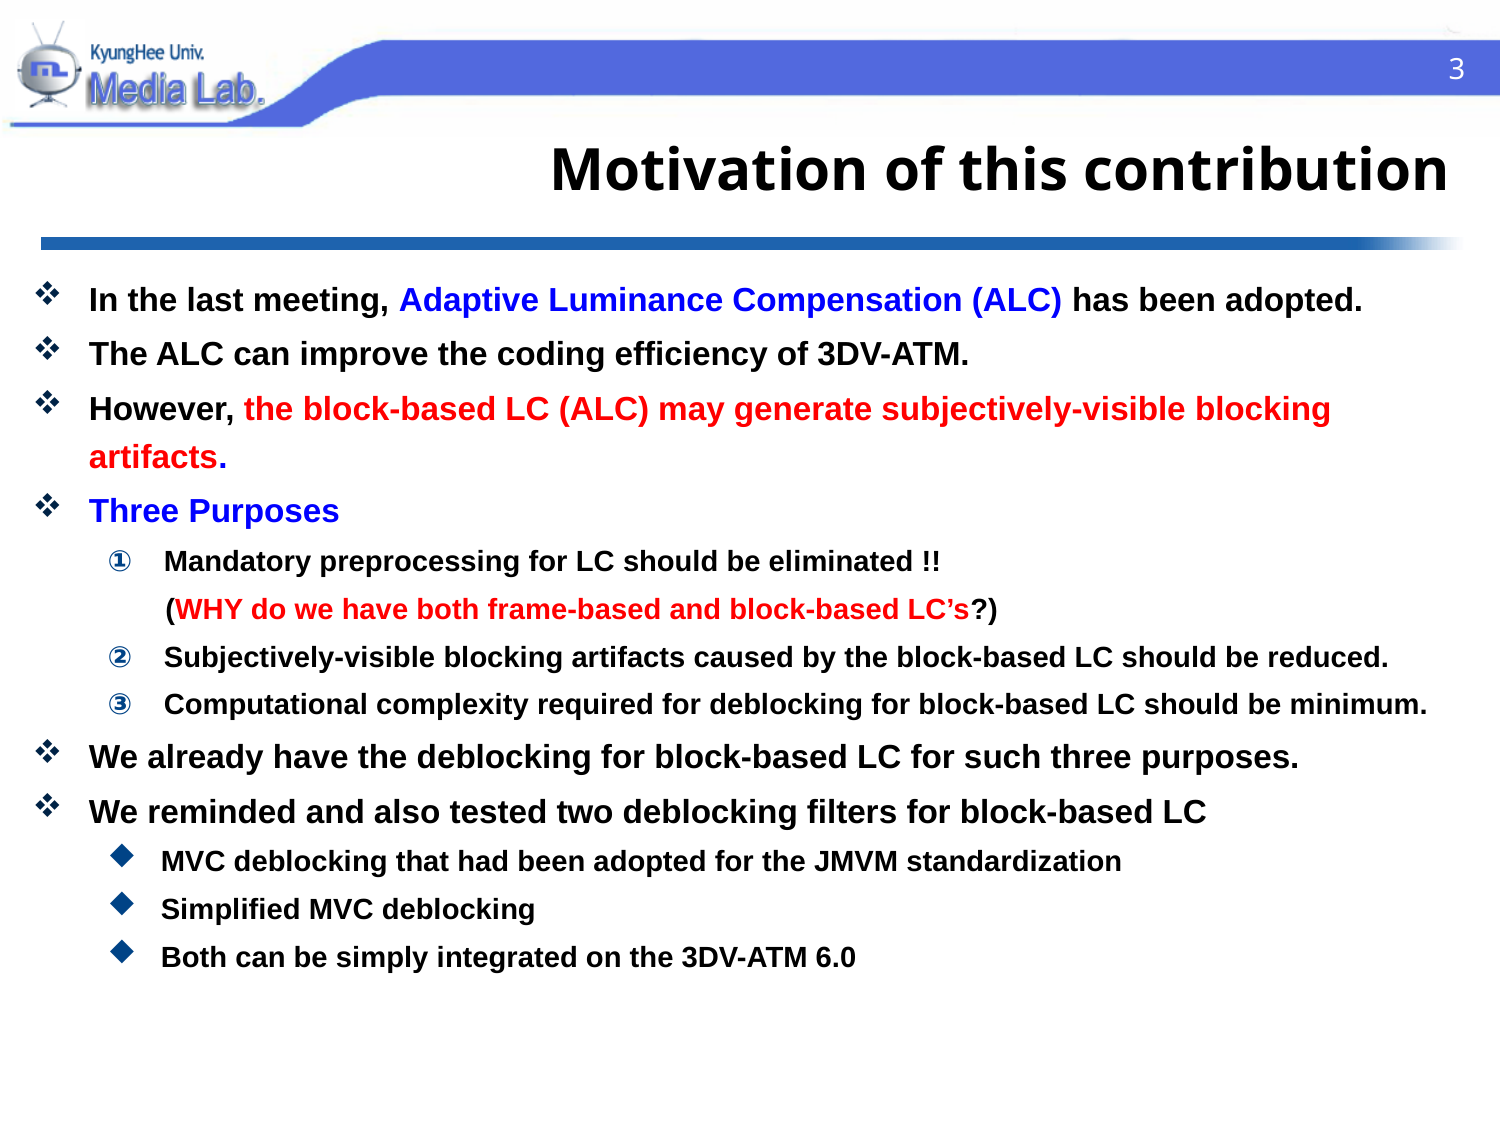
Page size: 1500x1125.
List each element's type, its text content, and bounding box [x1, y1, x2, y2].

list In the last meeting, Adaptive Luminance Compensation (ALC) has been adopted. The ALC can improve the coding efficiency of 3DV-ATM. However, the block-based LC (ALC) may generate subjectively-visible blocking artifacts. Three Purposes Mandatory preprocessing for LC should be eliminated !! (WHY do we have both frame-based and block-based LC’s?) Subjectively-visible blocking artifacts caused by the block-based LC should be reduced. Computational complexity required for deblocking for block-based LC should be minimum. We already have the deblocking for block-based LC for such three purposes. We reminded and also tested two deblocking filters for block-based LC MVC deblocking that had been adopted for the JMVM standardization Simplified MVC deblocking Both can be simply integrated on the 3DV-ATM 6.0 [17, 262, 1483, 1107]
picture [41, 237, 1500, 250]
picture [0, 0, 1500, 138]
slide_number 3 [1403, 42, 1481, 93]
title Motivation of this contribution [312, 101, 1465, 233]
